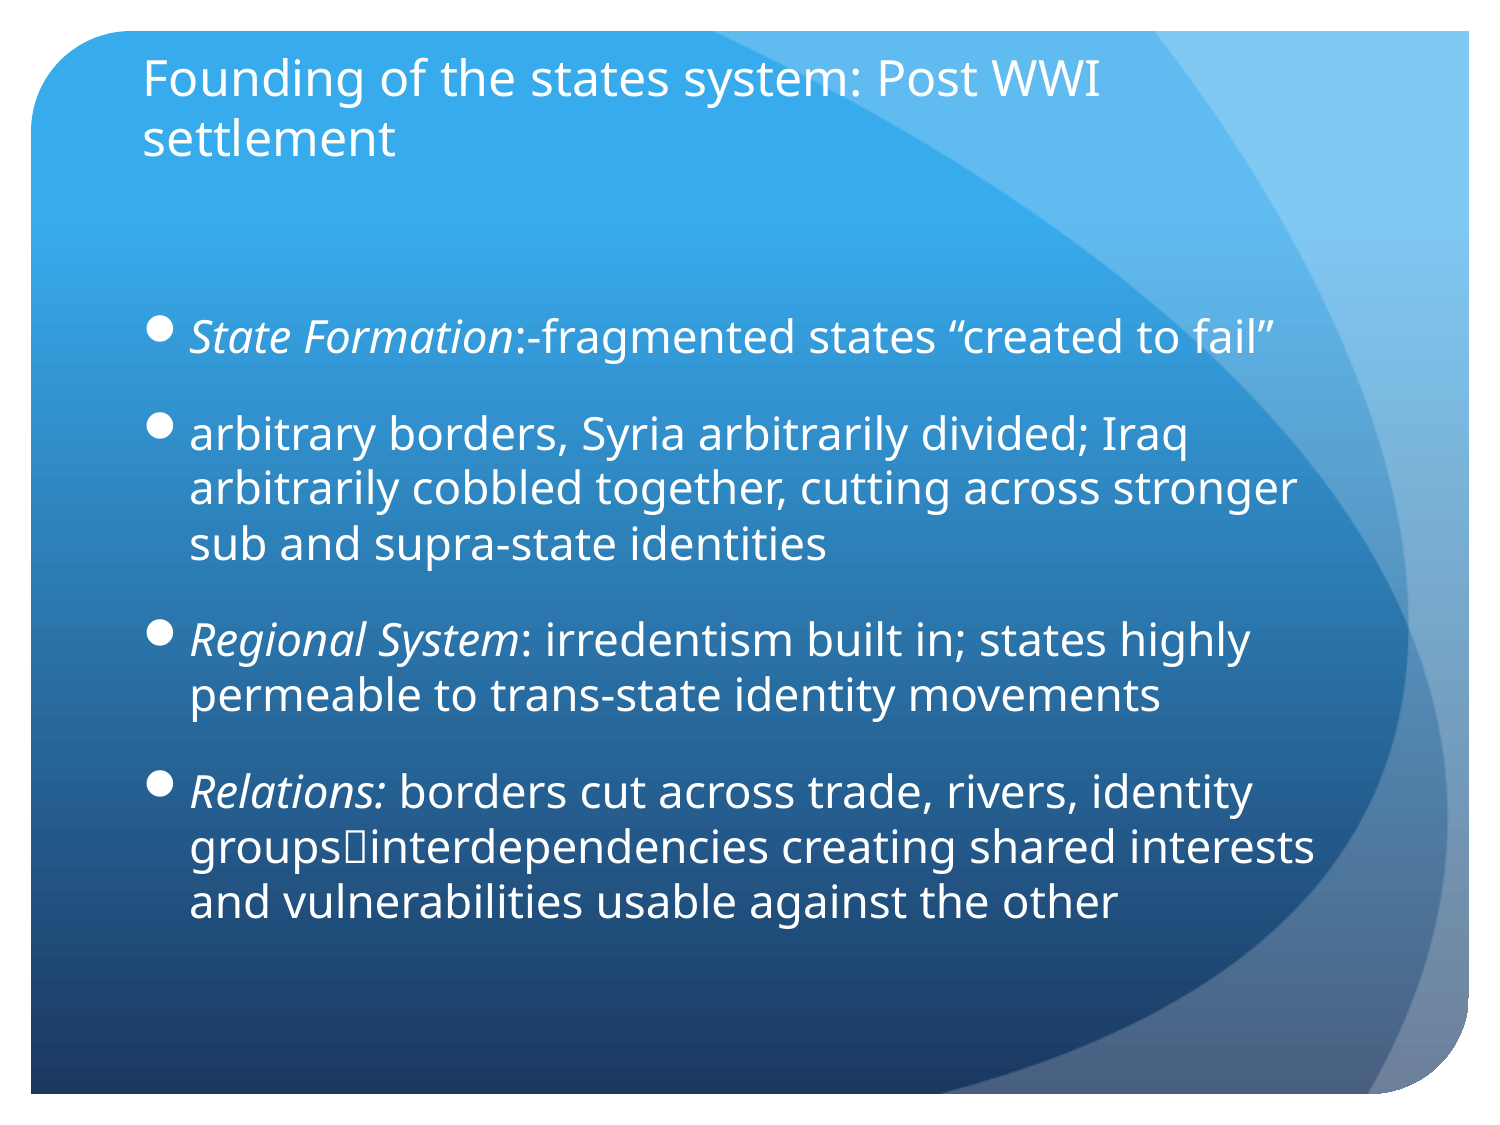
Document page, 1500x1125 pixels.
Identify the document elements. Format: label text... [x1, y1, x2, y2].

list State Formation:-fragmented states “created to fail” arbitrary borders, Syria arbitrarily divided; Iraq arbitrarily cobbled together, cutting across stronger sub and supra-state identities Regional System: irredentism built in; states highly permeable to trans-state identity movements Relations: borders cut across trade, rivers, identity groupsinterdependencies creating shared interests and vulnerabilities usable against the other [127, 299, 1372, 991]
title Founding of the states system: Post WWI settlement [127, 62, 1372, 234]
picture [24, 30, 1473, 1094]
